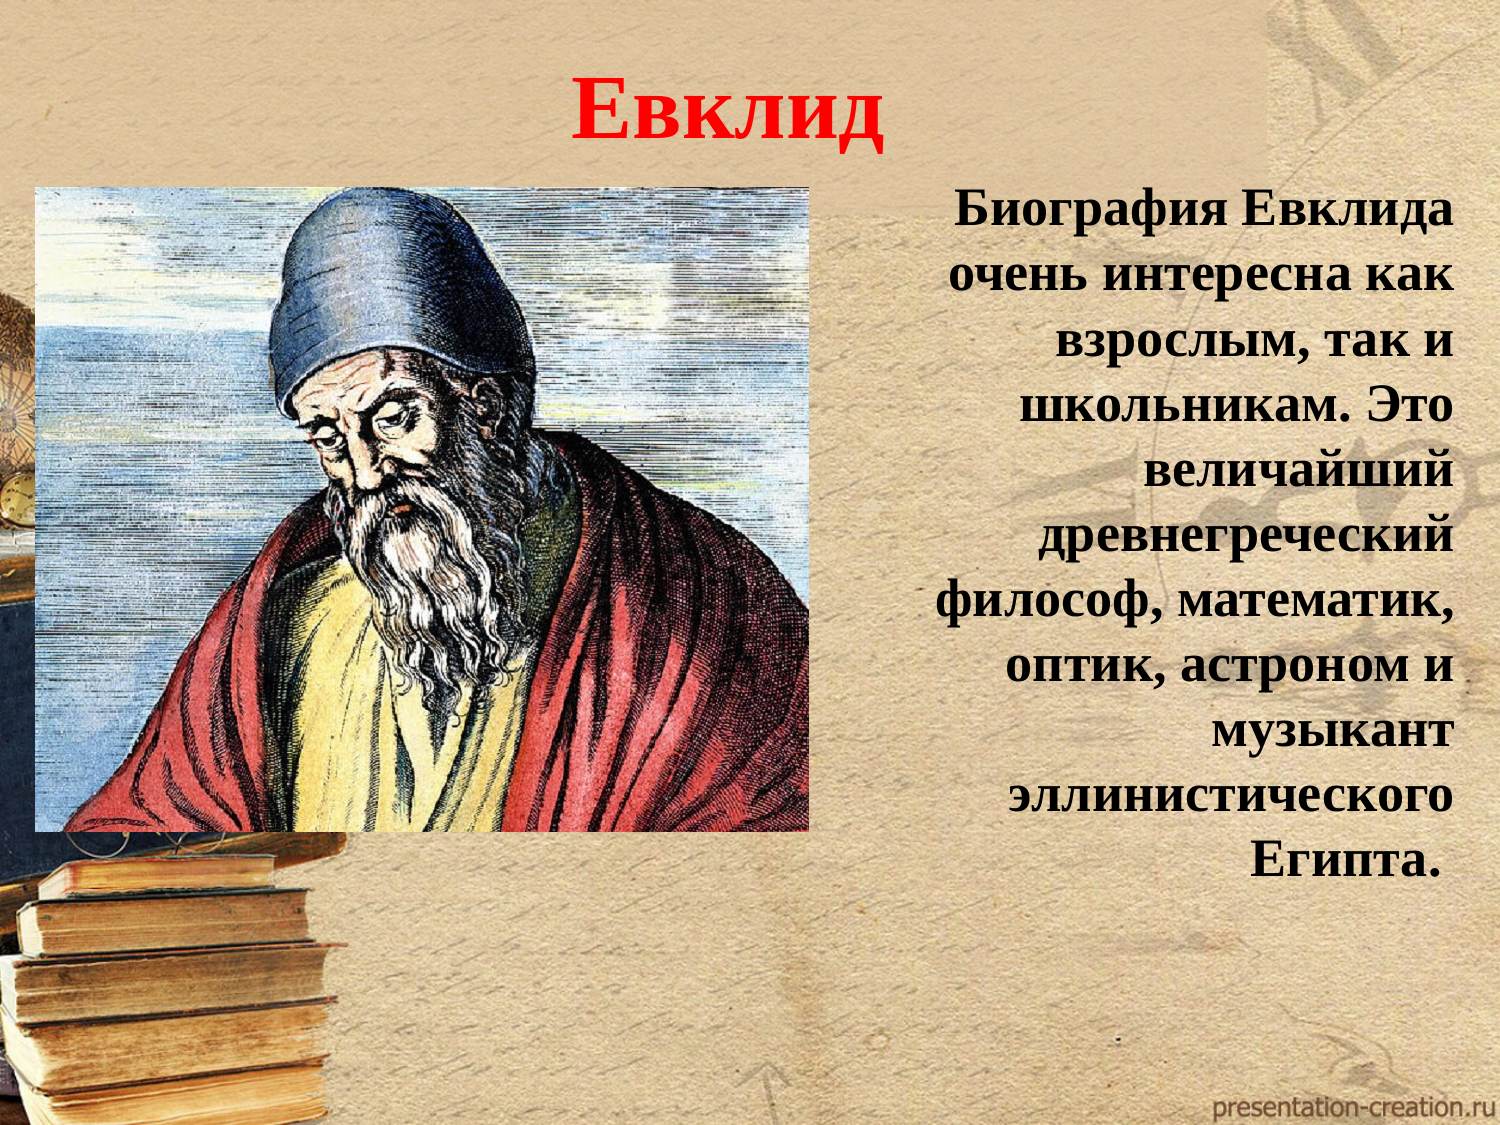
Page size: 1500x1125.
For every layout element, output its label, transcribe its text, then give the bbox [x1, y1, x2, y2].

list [34, 187, 809, 833]
list Биография Евклида очень интересна как взрослым, так и школьникам. Это величайший древнегреческий философ, математик, оптик, астроном и музыкант эллинистического Египта. [820, 164, 1471, 1071]
title Евклид [222, 7, 1235, 197]
picture [0, 0, 1500, 1125]
